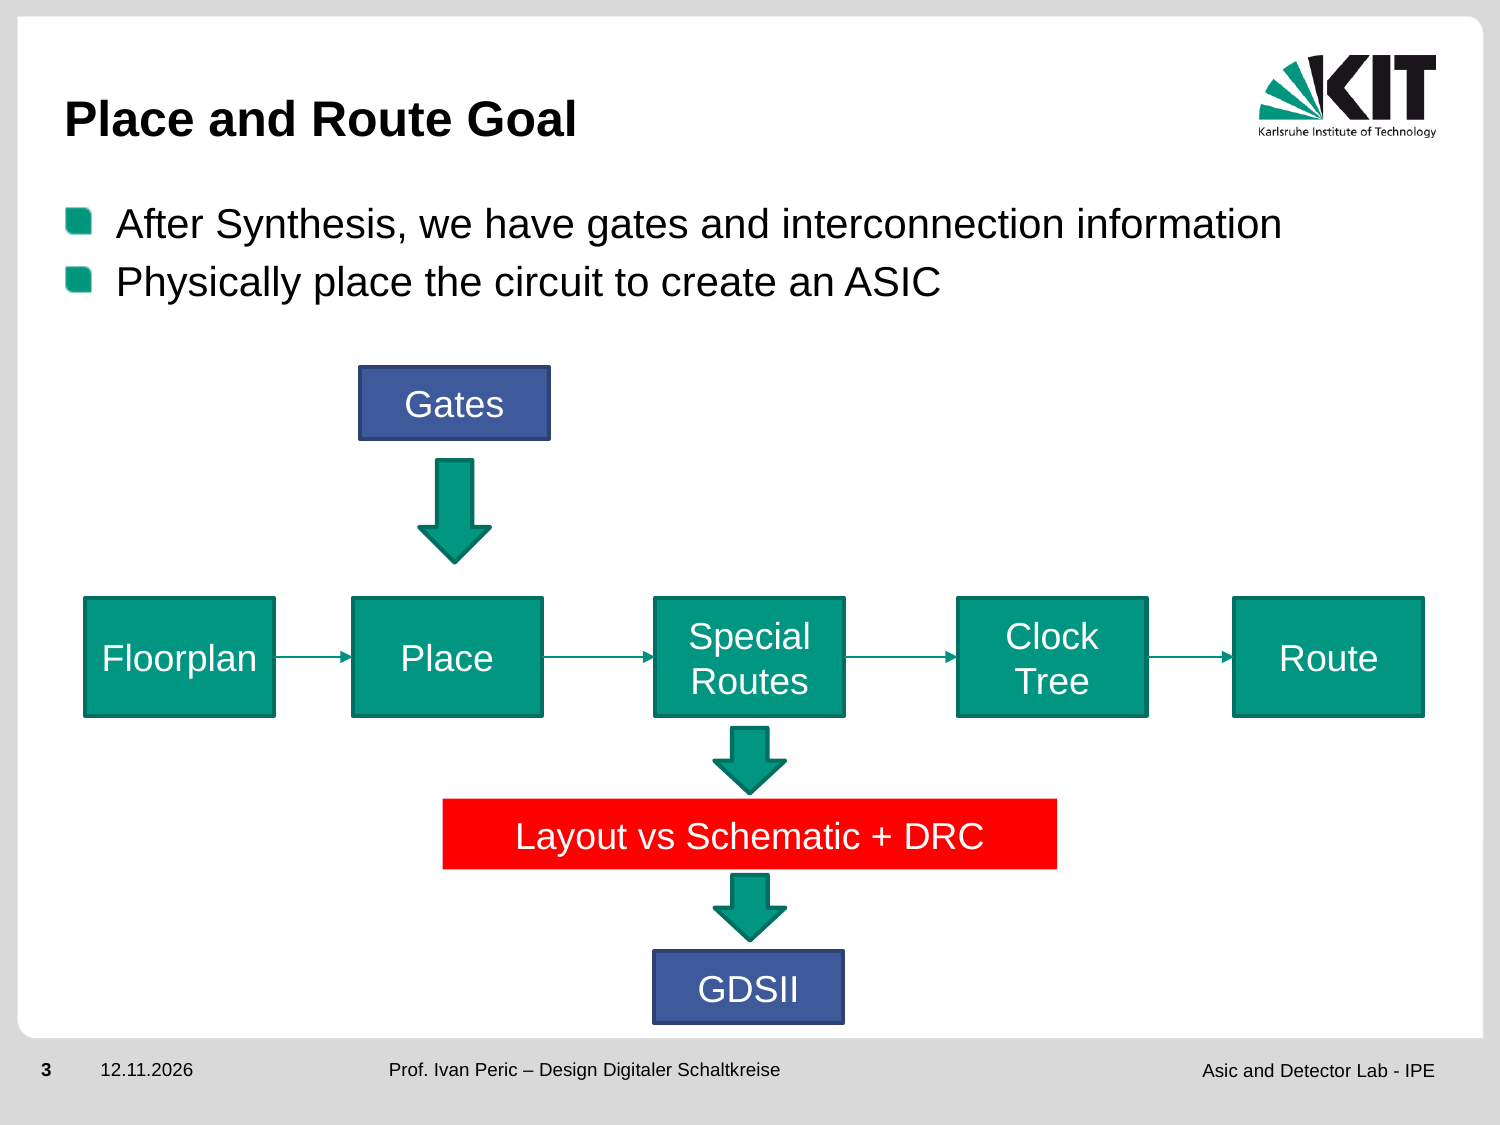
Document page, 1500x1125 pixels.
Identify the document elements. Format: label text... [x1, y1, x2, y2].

title Place and Route Goal [64, 54, 1198, 147]
text_box Route [1232, 596, 1425, 718]
text_box [417, 458, 492, 565]
text_box GDSII [652, 949, 845, 1025]
text_box Special Routes [653, 596, 846, 718]
text_box Floorplan [83, 596, 276, 718]
text_box Place [351, 596, 544, 718]
text_box [712, 872, 788, 943]
text_box Clock Tree [956, 596, 1149, 718]
text_box Layout vs Schematic + DRC [441, 797, 1059, 872]
text_box [712, 725, 788, 796]
list After Synthesis, we have gates and interconnection information Physically place the circuit to create an ASIC [64, 196, 1436, 374]
picture [0, 0, 1500, 1125]
text_box Gates [358, 365, 551, 441]
